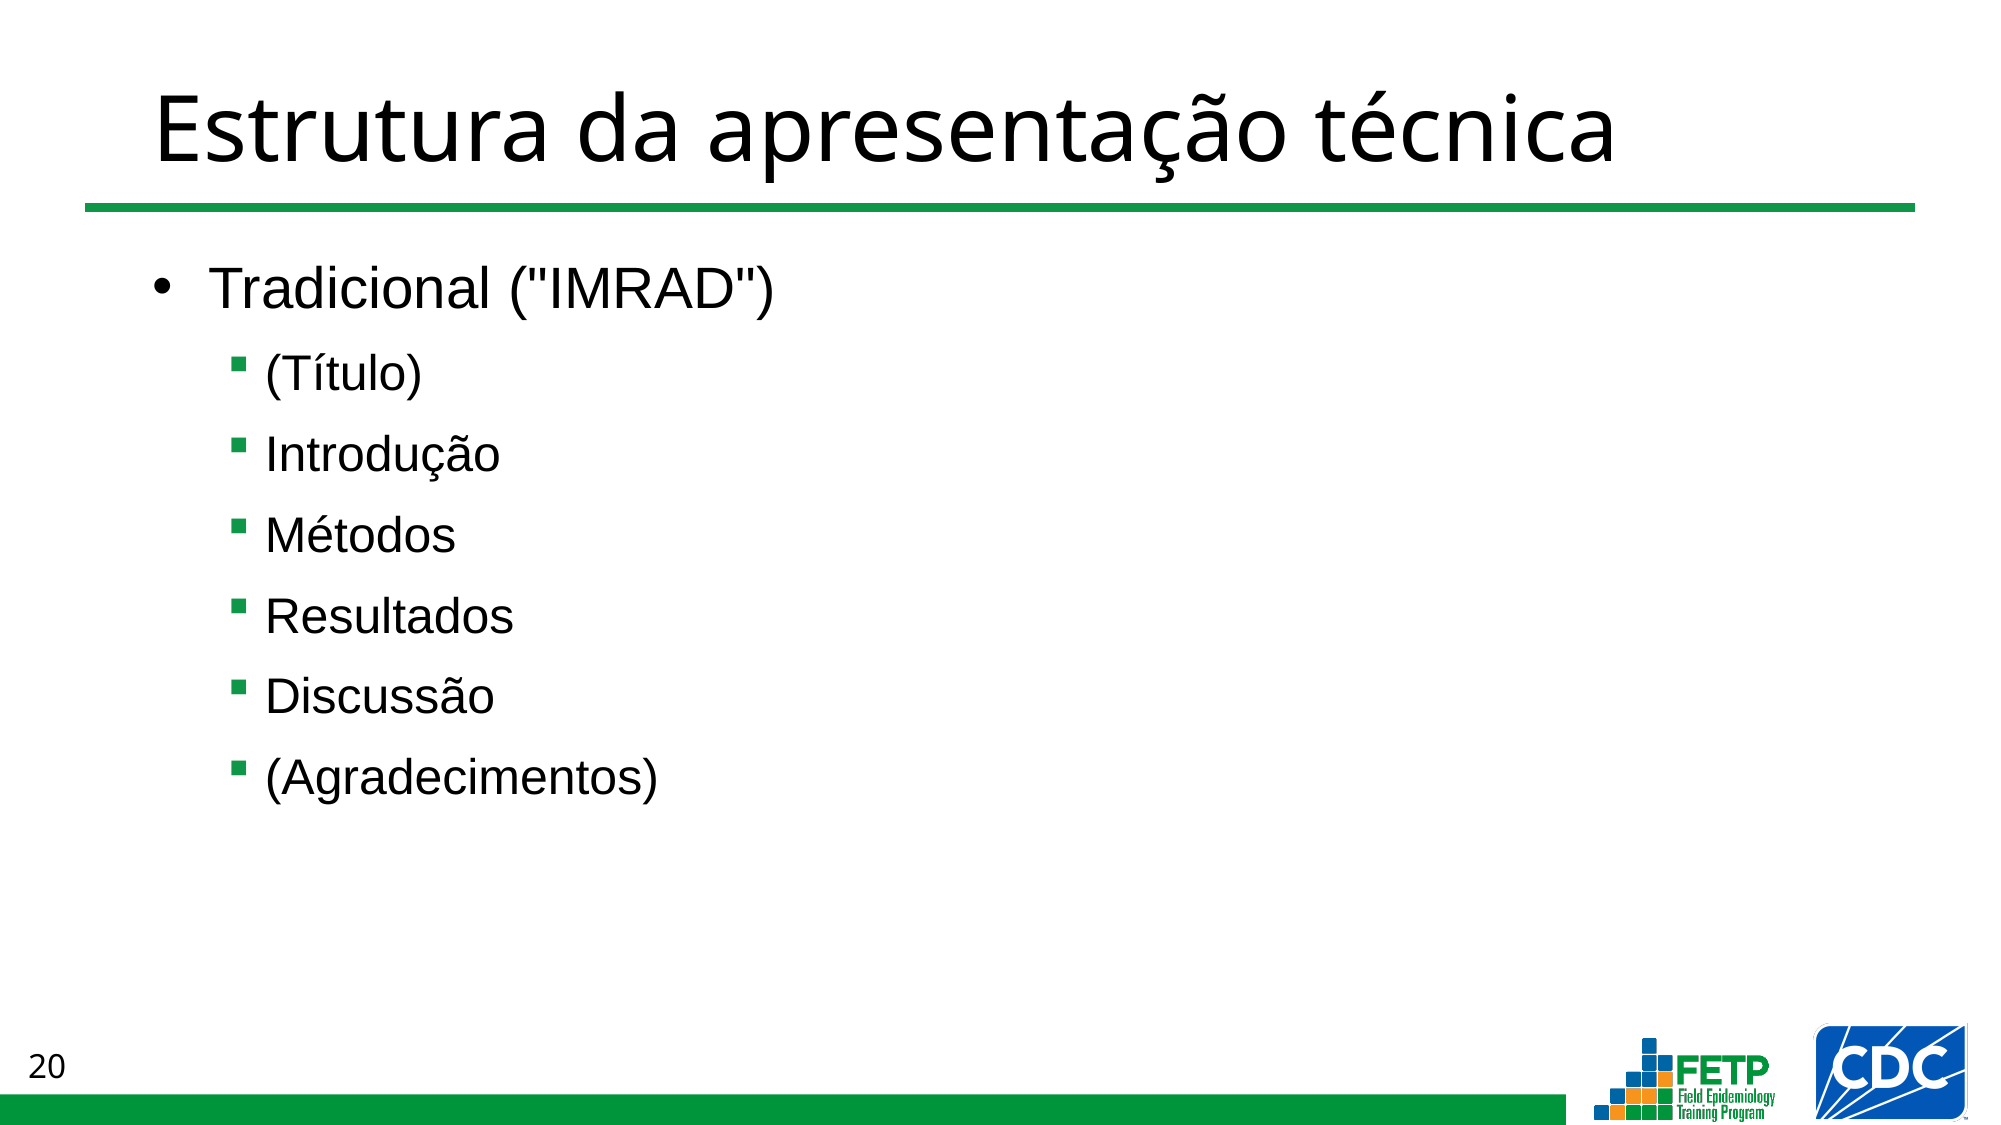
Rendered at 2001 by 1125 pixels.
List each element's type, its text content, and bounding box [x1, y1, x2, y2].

list Tradicional ("IMRAD") (Título) Introdução Métodos Resultados Discussão (Agradecimentos) [137, 242, 1863, 1004]
picture [1813, 1023, 1968, 1122]
picture [1594, 1038, 1775, 1122]
title Estrutura da apresentação técnica [137, 75, 1863, 207]
